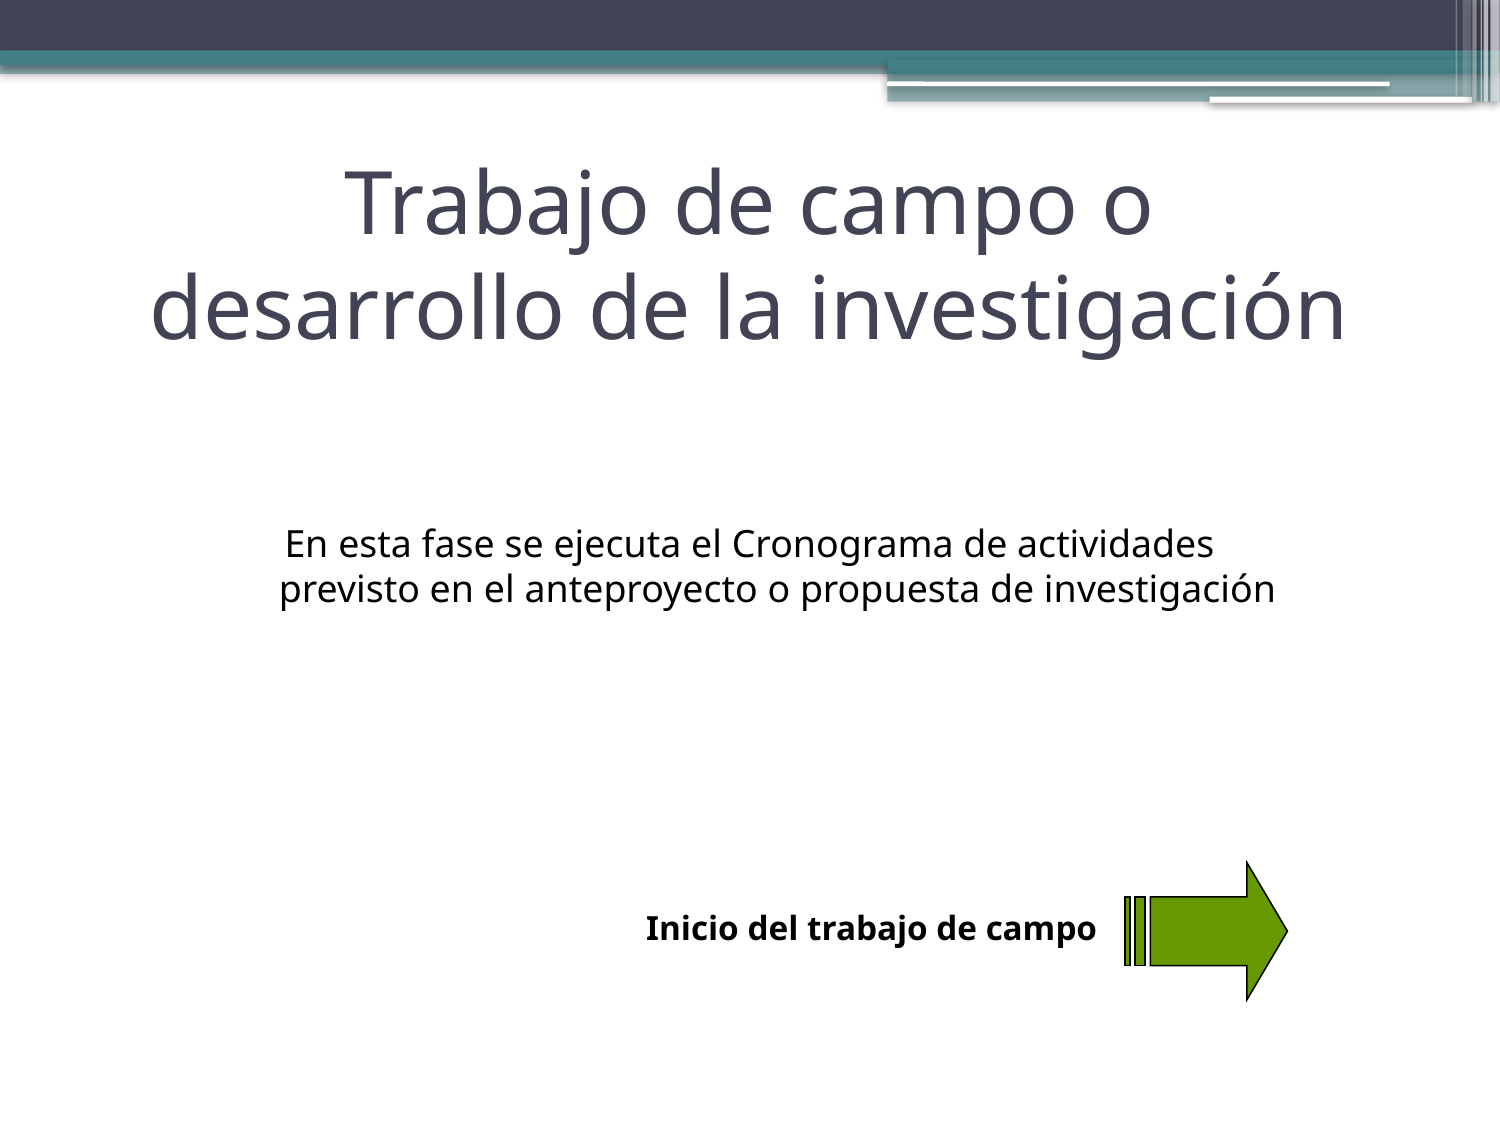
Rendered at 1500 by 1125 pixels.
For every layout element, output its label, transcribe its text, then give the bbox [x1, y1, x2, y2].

text_box En esta fase se ejecuta el Cronograma de actividades previsto en el anteproyecto o propuesta de investigación [200, 512, 1300, 613]
text_box Trabajo de campo o desarrollo de la investigación [117, 117, 1382, 365]
text_box Inicio del trabajo de campo [199, 900, 1113, 1000]
text_box [1135, 896, 1146, 966]
text_box [1124, 896, 1131, 966]
text_box [1150, 862, 1288, 1000]
